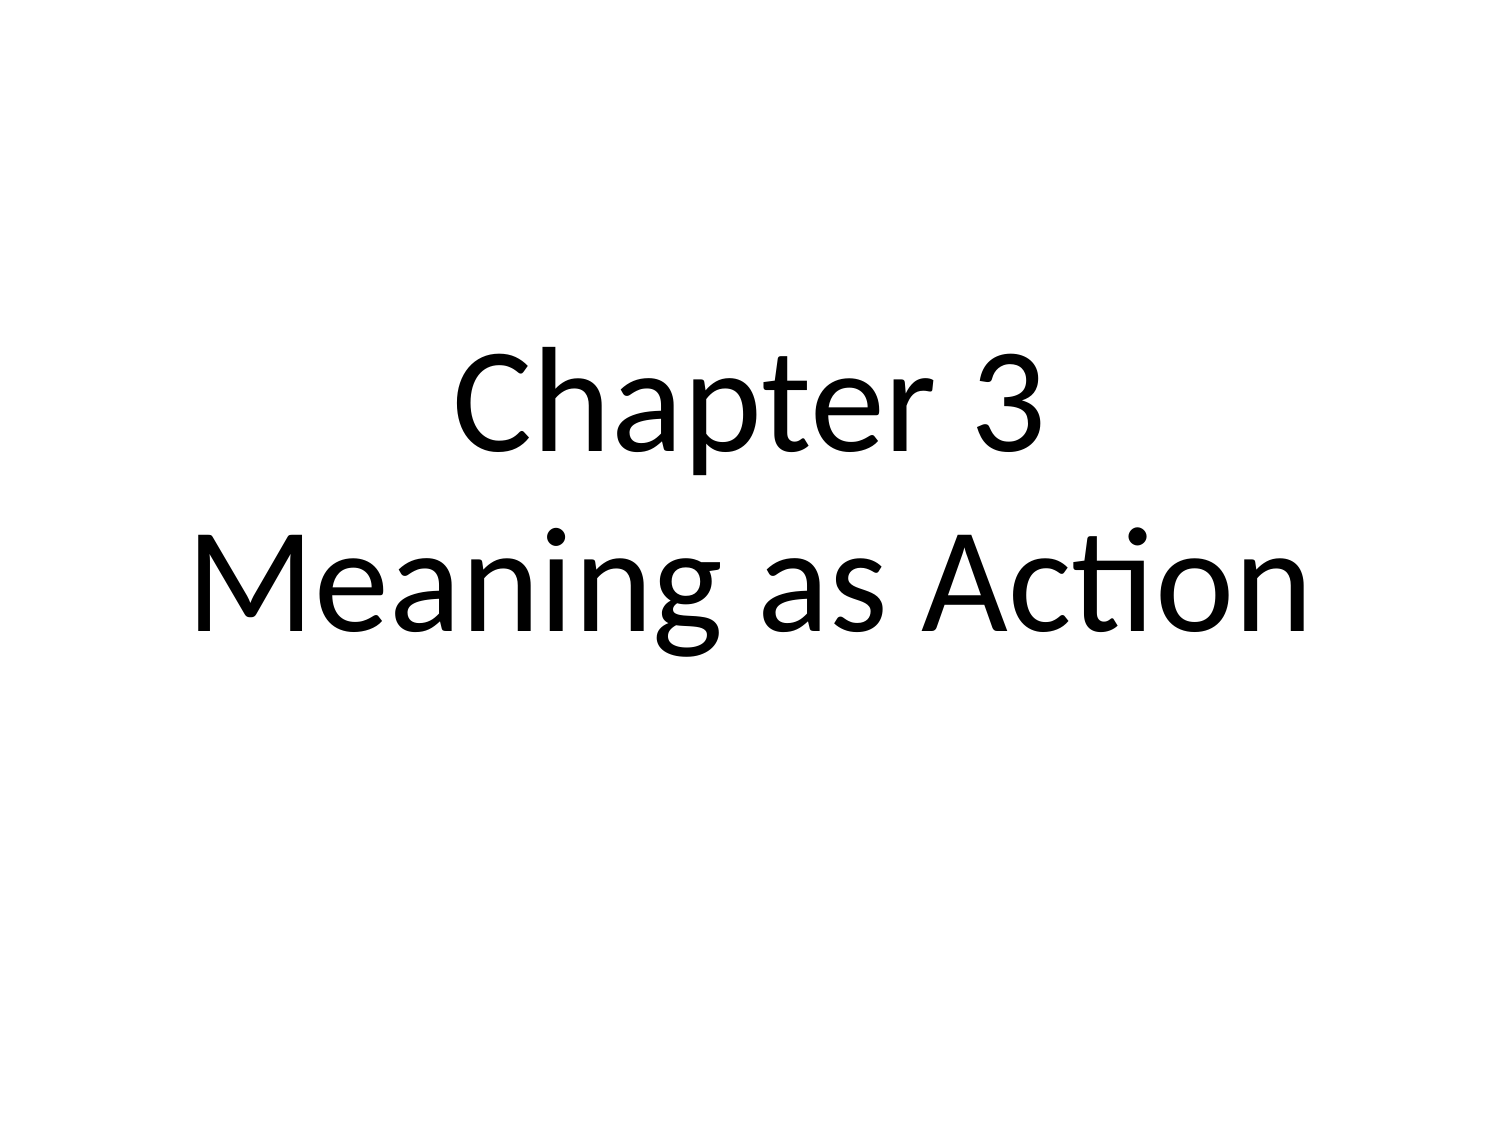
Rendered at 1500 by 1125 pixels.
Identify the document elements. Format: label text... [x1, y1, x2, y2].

title Chapter 3 Meaning as Action [112, 187, 1388, 775]
